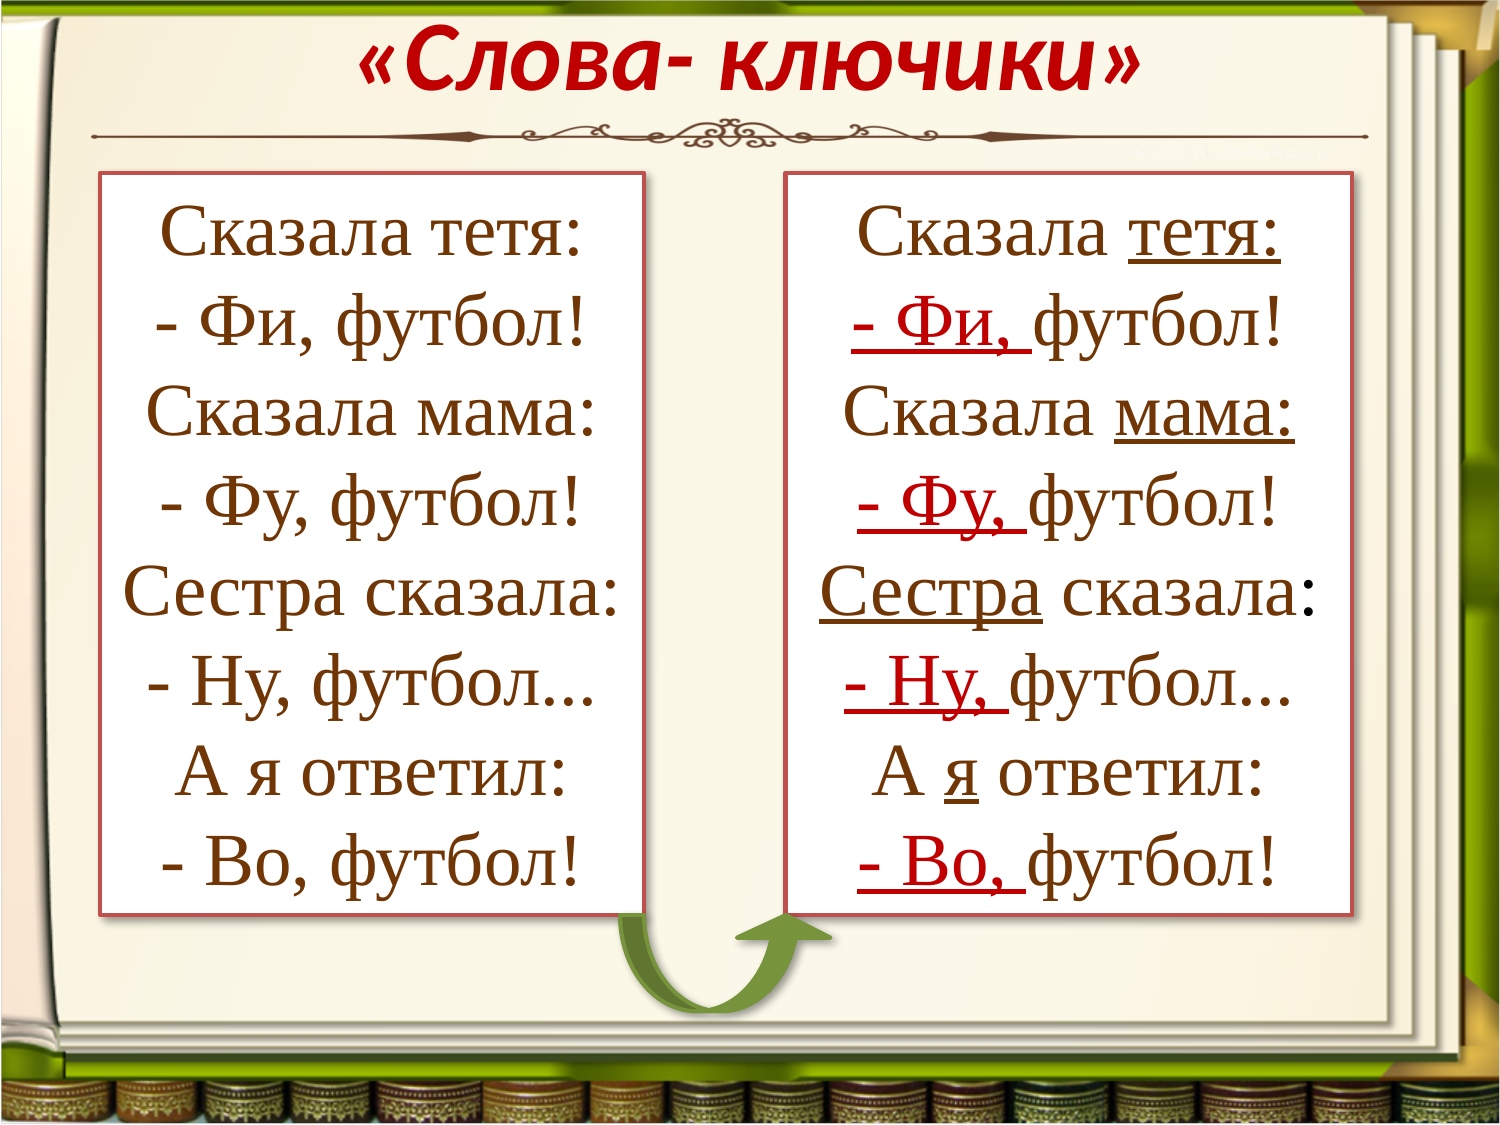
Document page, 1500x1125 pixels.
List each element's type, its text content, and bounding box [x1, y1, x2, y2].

title «Слова- ключики» [76, 0, 1427, 160]
picture [0, 0, 1500, 1125]
text_box Сказала тетя: - Фи, футбол! Сказала мама: - Фу, футбол! Сестра сказала: - Ну, футбол... А я ответил: - Во, футбол! [783, 204, 1354, 917]
text_box [617, 913, 833, 1014]
list Сказала тетя: - Фи, футбол! Сказала мама: - Фу, футбол! Сестра сказала: - Ну, футбол... А я ответил: - Во, футбол! [98, 204, 646, 917]
